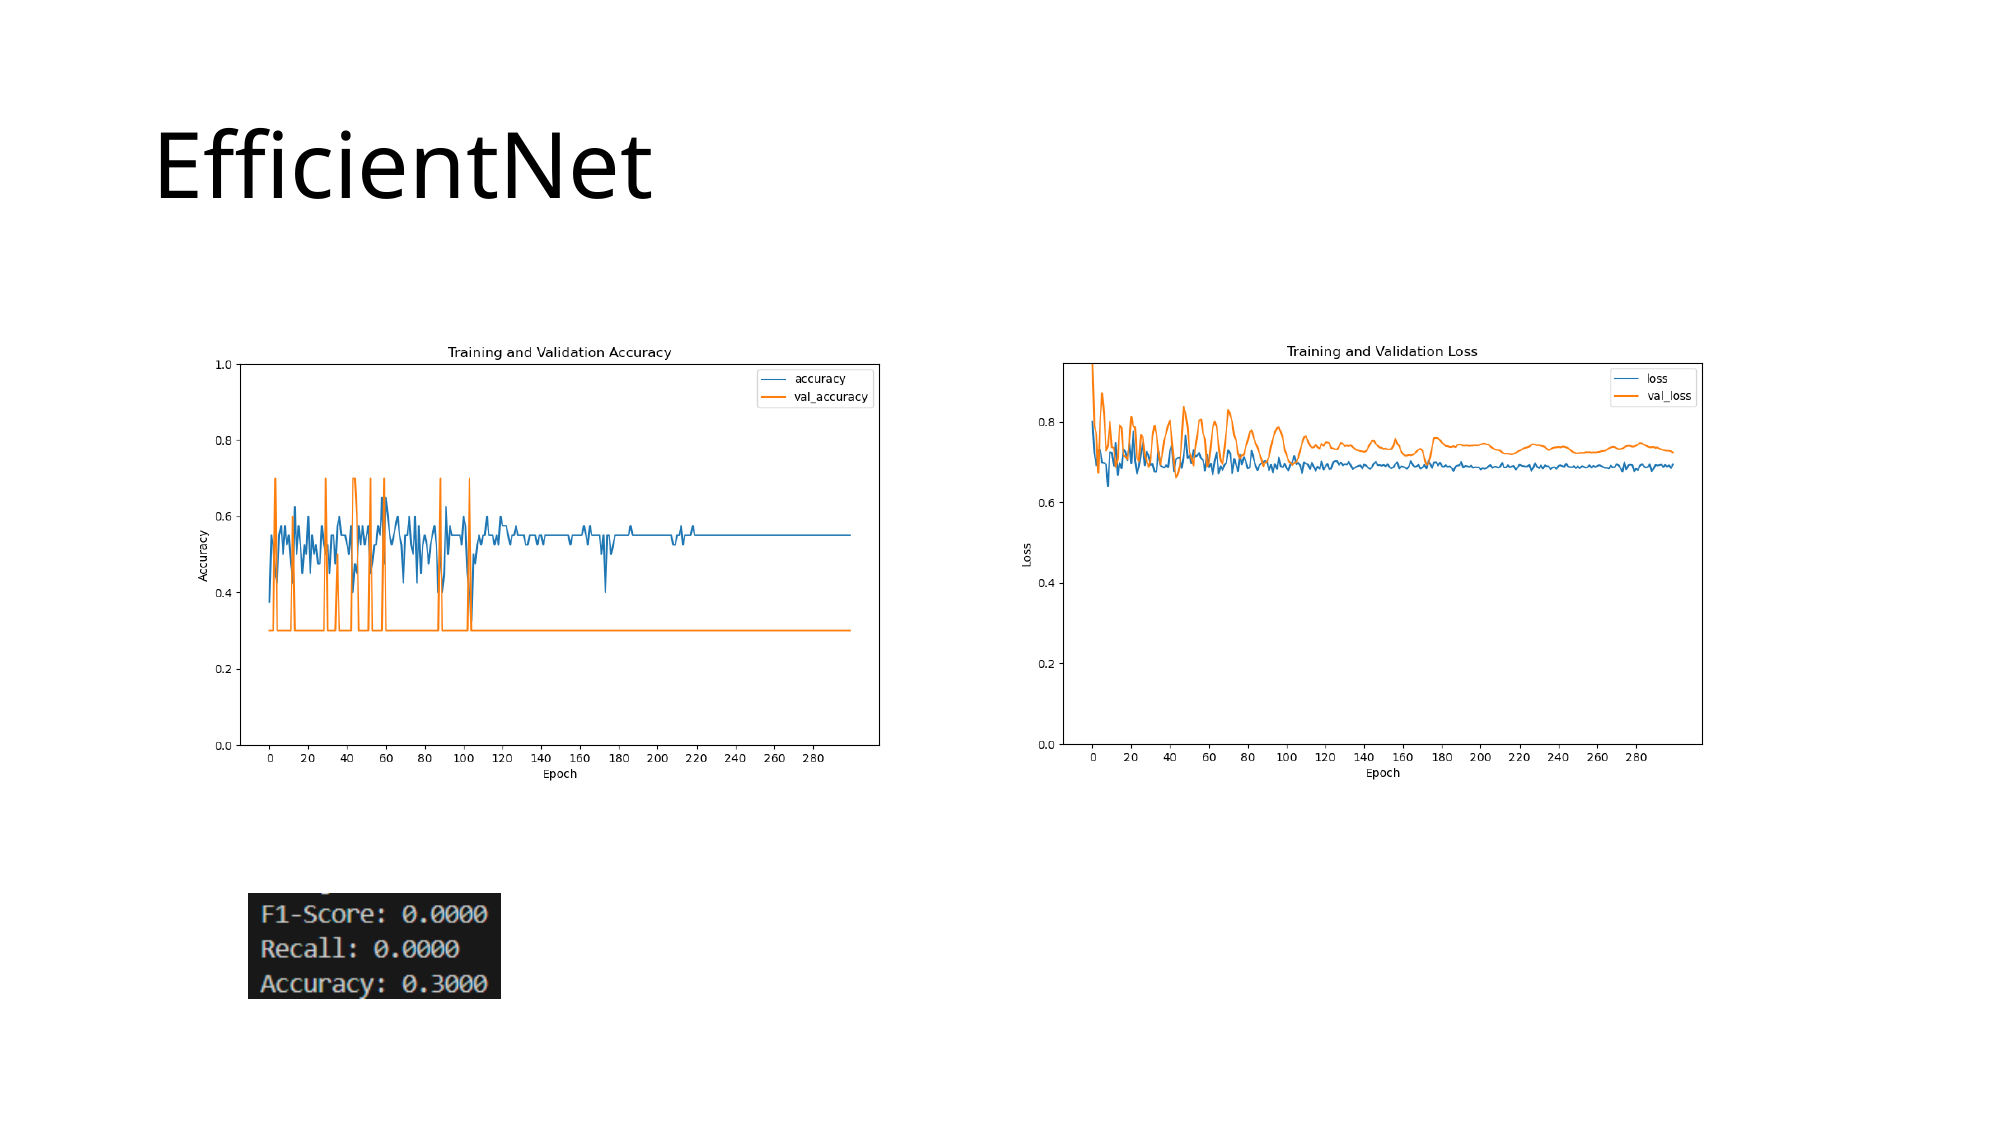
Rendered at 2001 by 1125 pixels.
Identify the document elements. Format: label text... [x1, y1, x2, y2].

title EfficientNet [137, 59, 1863, 278]
picture [137, 303, 1784, 799]
picture [248, 893, 501, 999]
